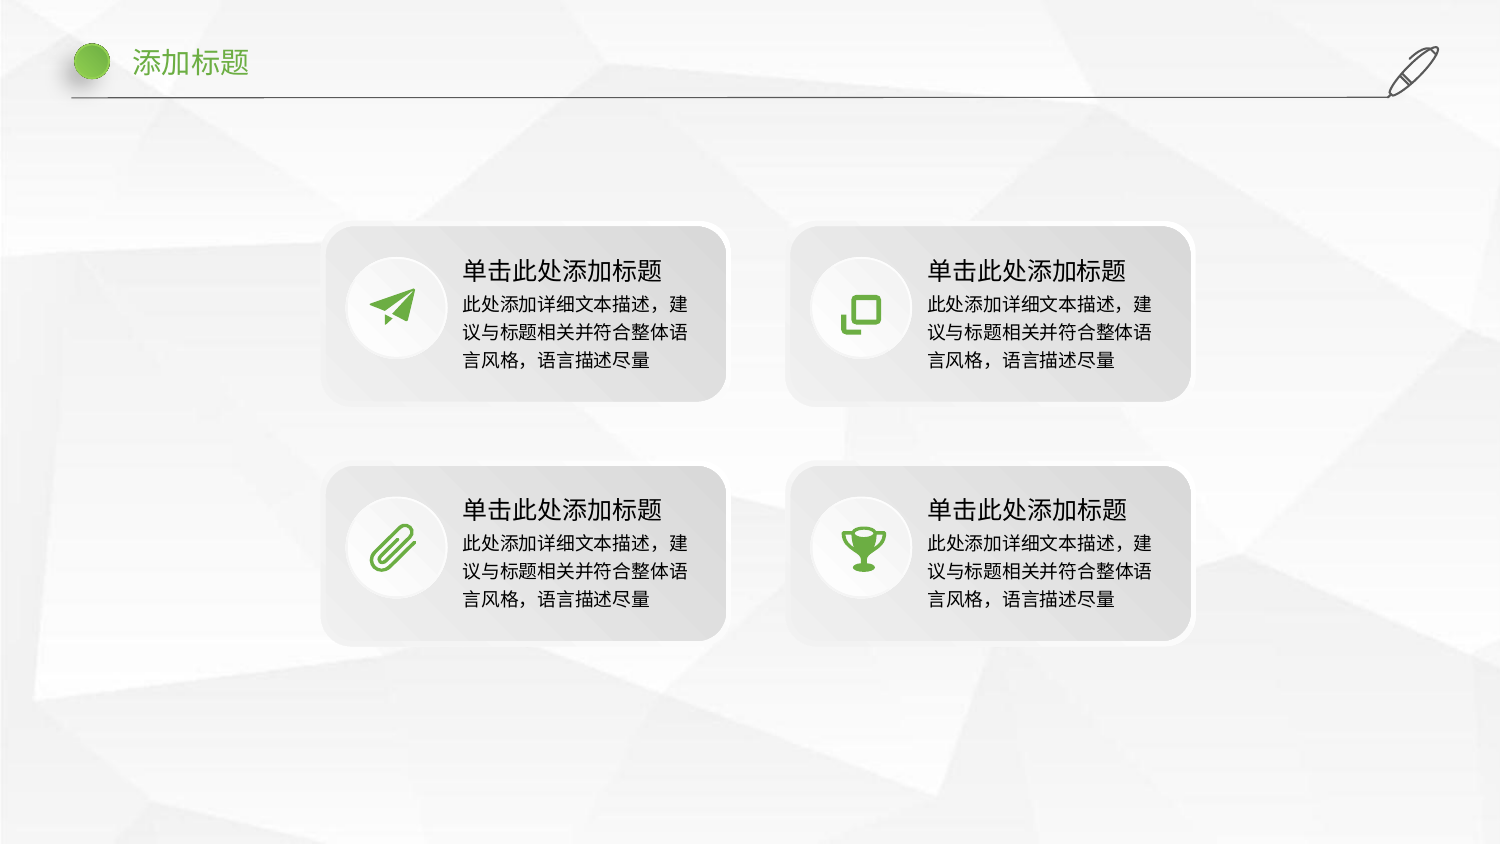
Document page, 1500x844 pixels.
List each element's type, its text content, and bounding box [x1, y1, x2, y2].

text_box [810, 256, 913, 359]
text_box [810, 496, 913, 599]
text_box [320, 220, 732, 407]
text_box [927, 256, 1167, 389]
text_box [74, 43, 110, 79]
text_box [462, 496, 702, 628]
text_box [462, 256, 702, 389]
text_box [785, 460, 1196, 647]
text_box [345, 496, 448, 599]
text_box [345, 256, 448, 359]
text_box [927, 496, 1167, 628]
text_box 添加标题 [121, 38, 261, 85]
picture [0, 0, 1500, 844]
text_box [1388, 47, 1439, 98]
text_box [785, 220, 1196, 407]
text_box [320, 460, 732, 647]
